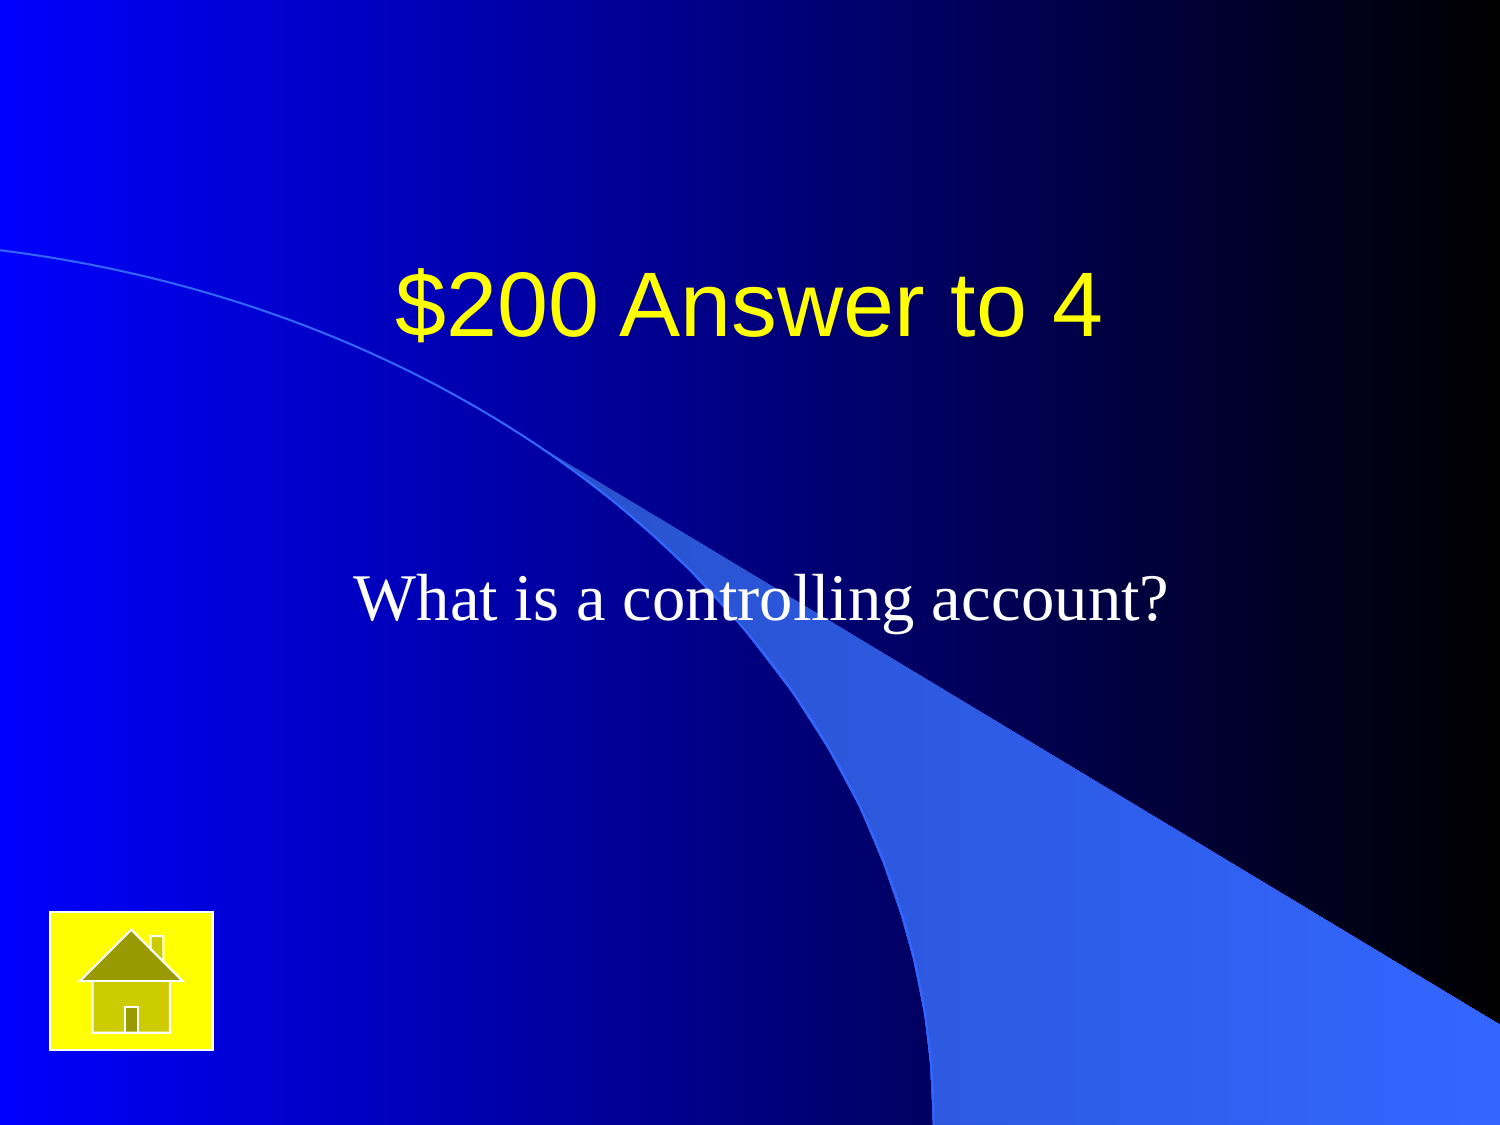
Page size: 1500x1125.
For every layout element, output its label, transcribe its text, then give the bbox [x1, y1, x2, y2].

subtitle What is a controlling account? [237, 449, 1288, 738]
title $200 Answer to 4 [112, 174, 1388, 363]
